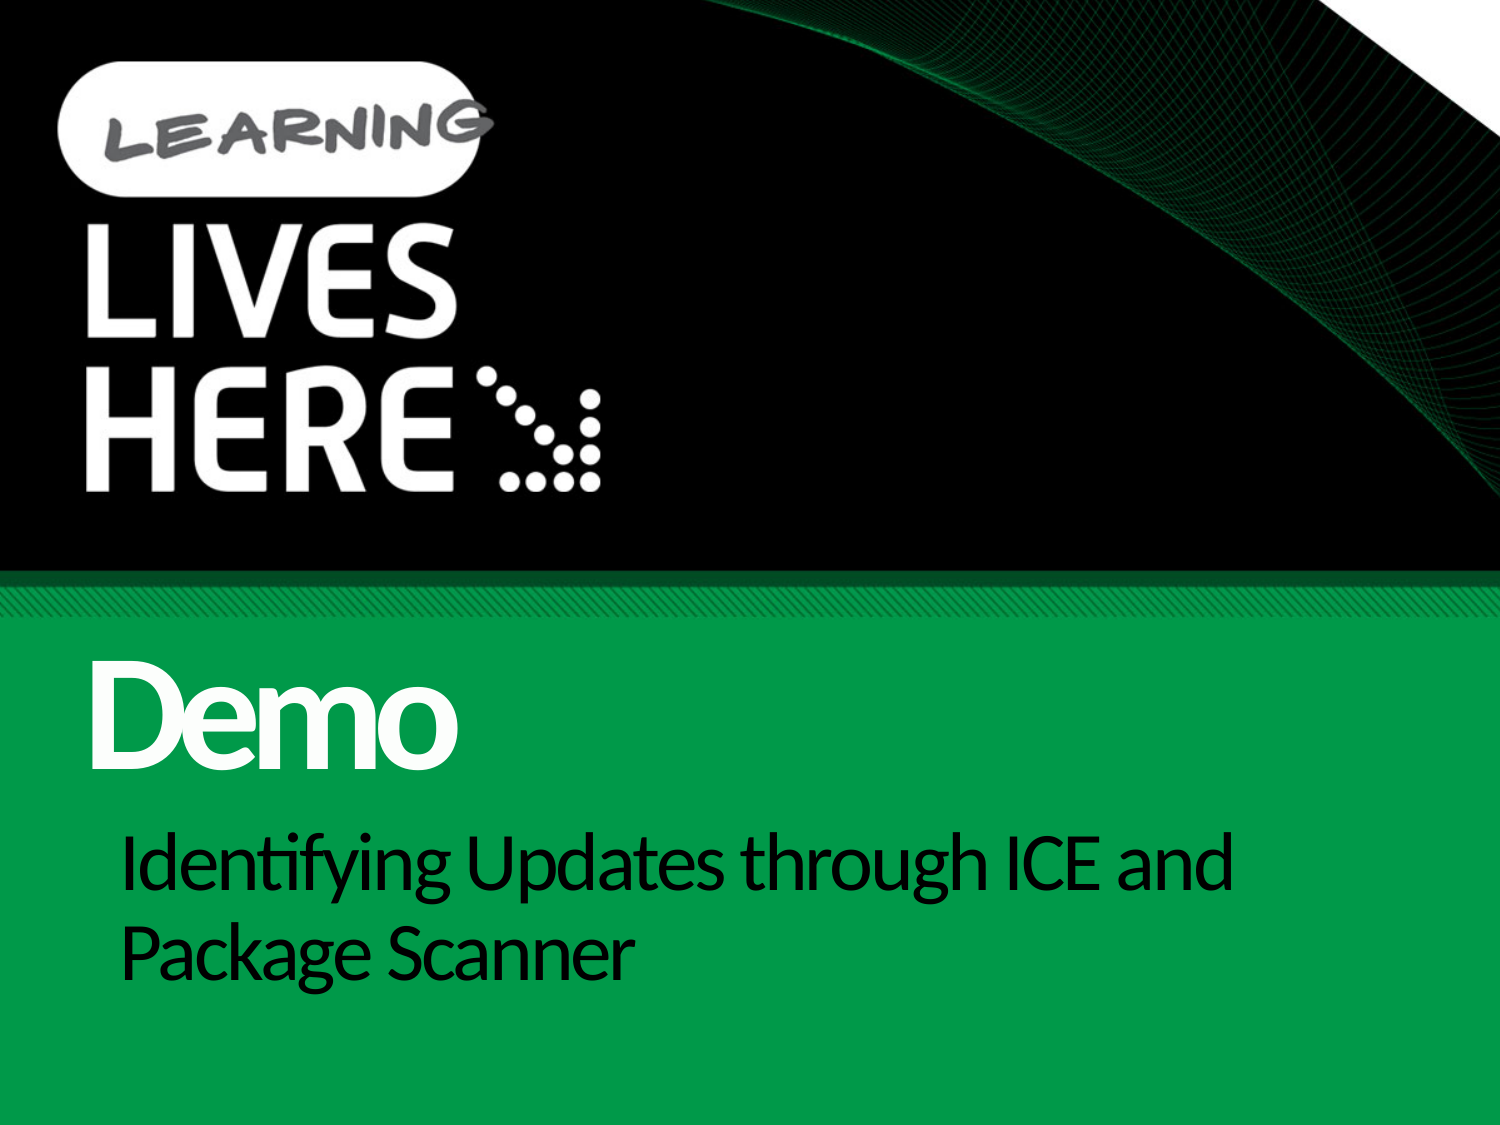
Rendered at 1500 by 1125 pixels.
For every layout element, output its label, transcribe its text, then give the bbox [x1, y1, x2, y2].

picture [0, 0, 1500, 1125]
title Identifying Updates through ICE and Package Scanner [119, 818, 1375, 943]
list Demo [83, 625, 1344, 800]
